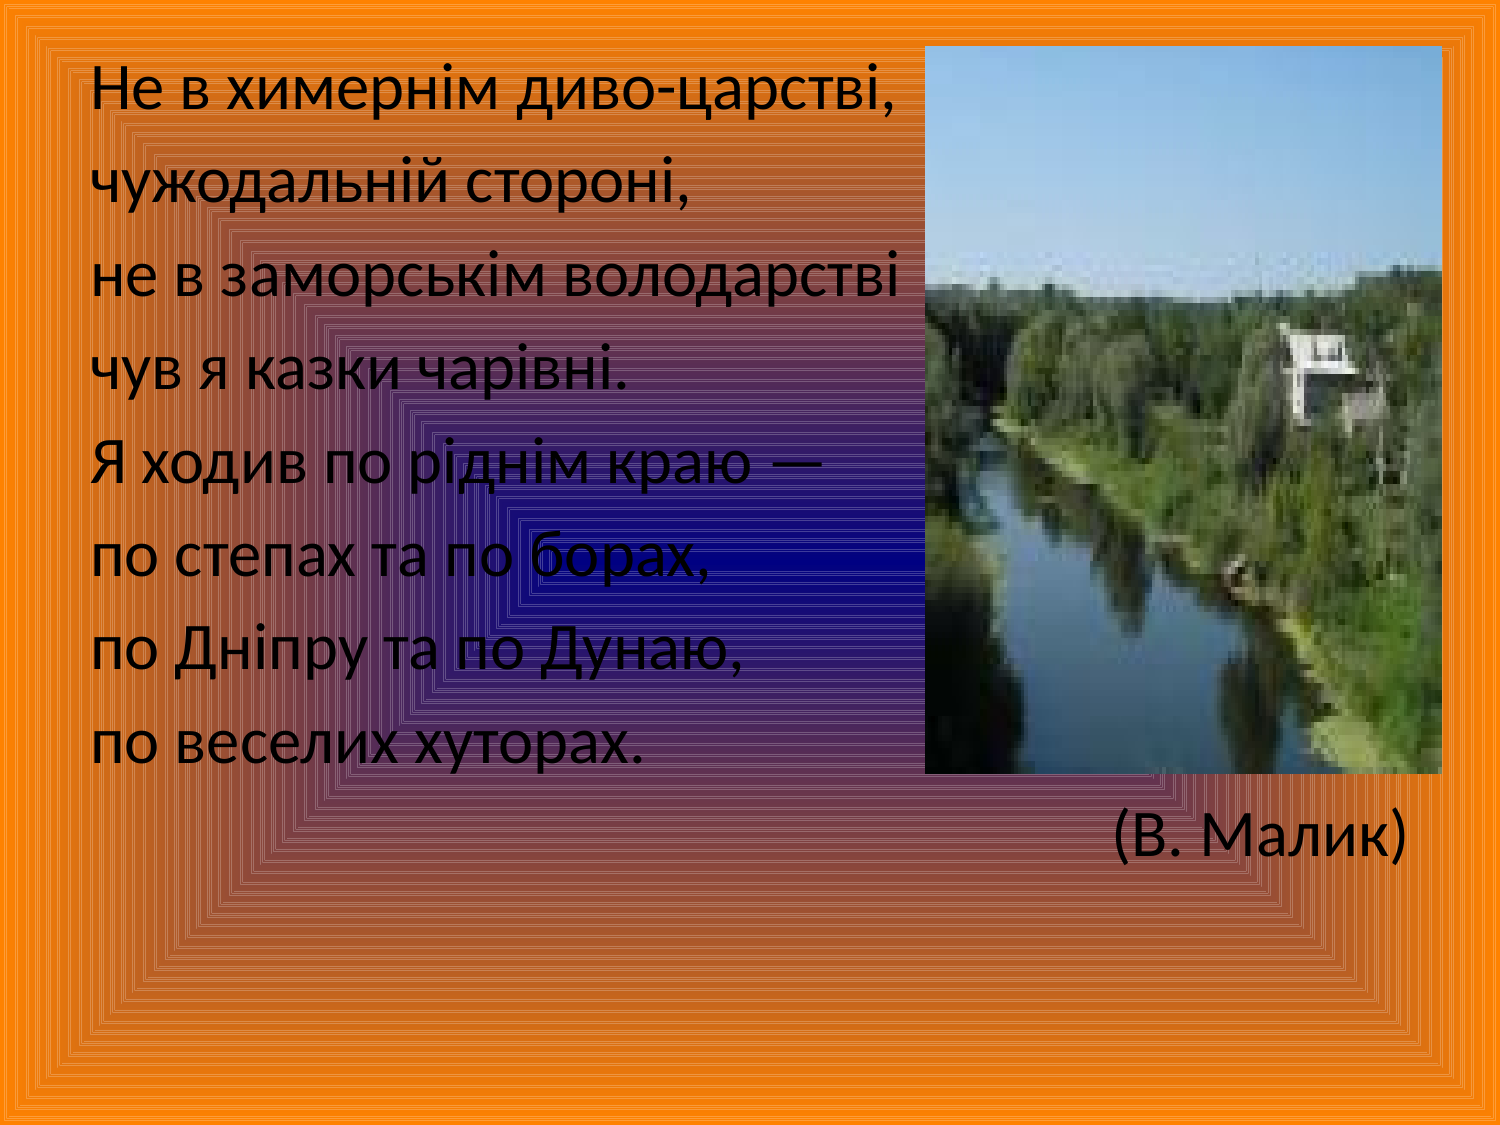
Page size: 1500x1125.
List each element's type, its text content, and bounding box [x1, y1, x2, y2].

list Не в химернім диво-царстві, чужодальній стороні, не в заморськім володарстві чув я казки чарівні. Я ходив по ріднім краю — по степах та по борах, по Дніпру та по Дунаю, по веселих хуторах. (В. Малик) [75, 35, 1425, 1005]
picture [925, 46, 1442, 774]
